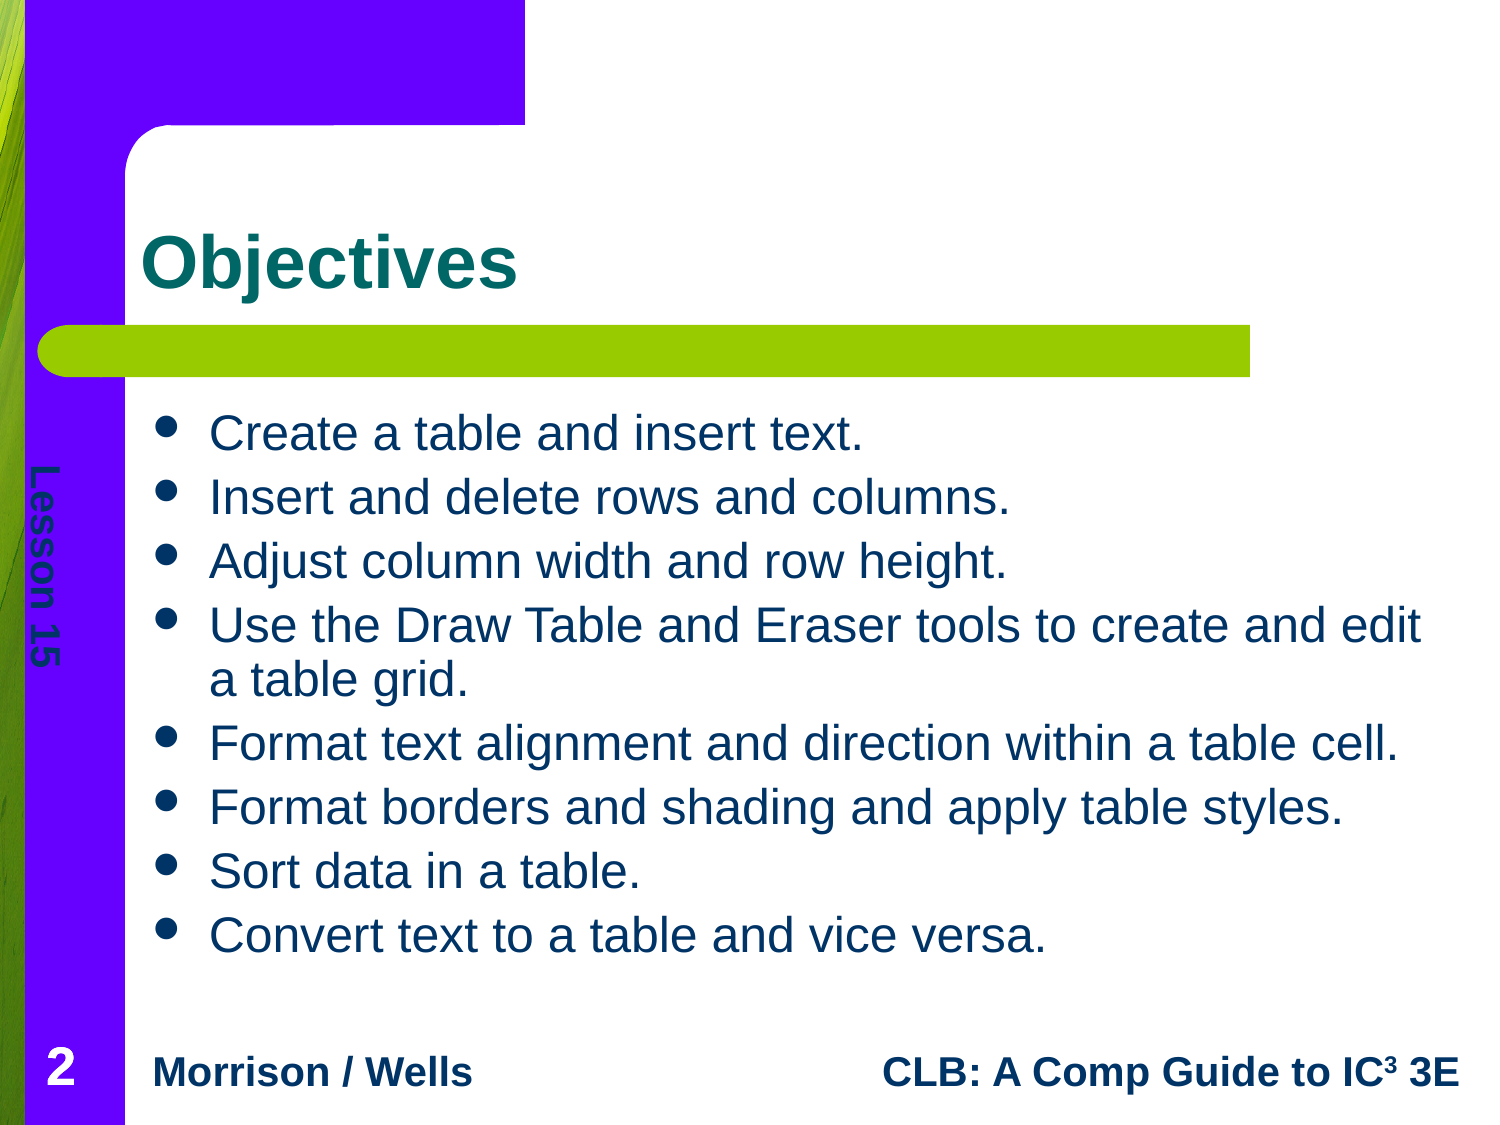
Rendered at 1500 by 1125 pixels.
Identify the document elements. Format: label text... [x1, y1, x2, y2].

title Objectives [124, 124, 1426, 313]
picture [0, 0, 25, 1125]
text_box 2 [13, 1023, 111, 1105]
list Create a table and insert text. Insert and delete rows and columns. Adjust column width and row height. Use the Draw Table and Eraser tools to create and edit a table grid. Format text alignment and direction within a table cell. Format borders and shading and apply table styles. Sort data in a table. Convert text to a table and vice versa. [137, 399, 1438, 1012]
